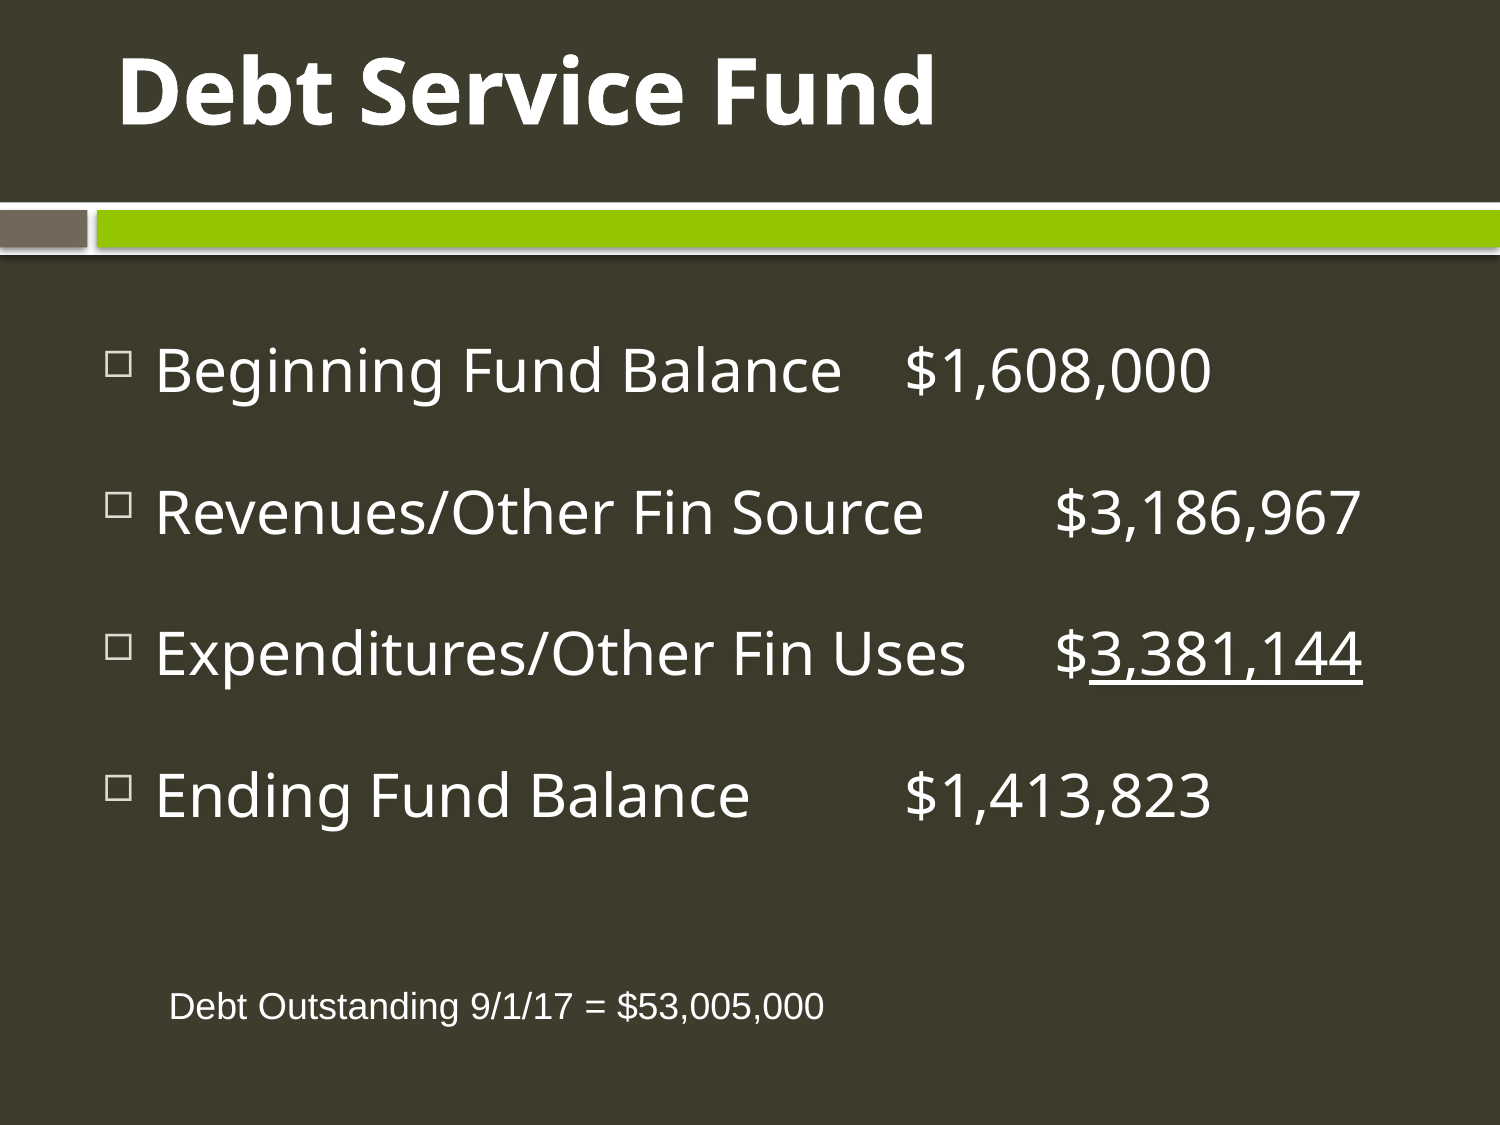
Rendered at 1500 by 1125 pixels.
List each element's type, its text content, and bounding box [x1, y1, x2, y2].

text_box Debt Outstanding 9/1/17 = $53,005,000 [153, 974, 841, 1035]
title Debt Service Fund [99, 0, 1438, 175]
list Beginning Fund Balance $1,608,000 Revenues/Other Fin Source $3,186,967 Expenditures/Other Fin Uses $3,381,144 Ending Fund Balance $1,413,823 [87, 324, 1425, 1063]
